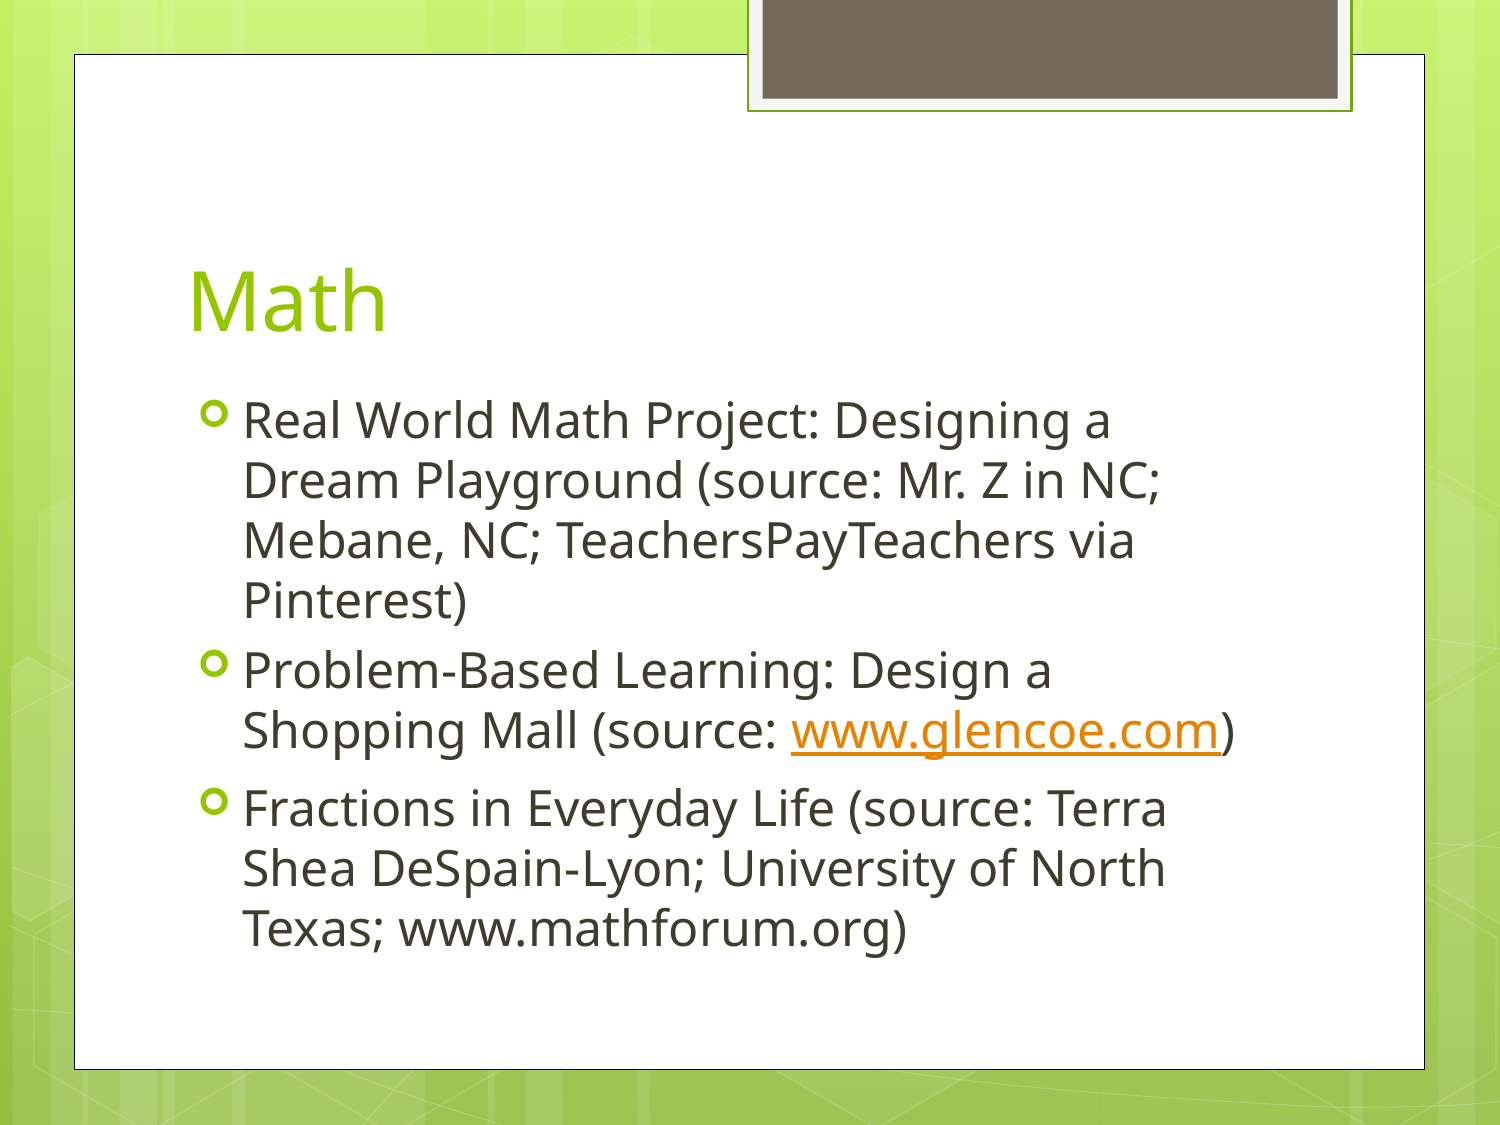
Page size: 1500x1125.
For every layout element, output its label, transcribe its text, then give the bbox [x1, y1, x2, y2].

title Math [171, 168, 1324, 357]
list Real World Math Project: Designing a Dream Playground (source: Mr. Z in NC; Mebane, NC; TeachersPayTeachers via Pinterest) Problem-Based Learning: Design a Shopping Mall (source: www.glencoe.com) Fractions in Everyday Life (source: Terra Shea DeSpain-Lyon; University of North Texas; www.mathforum.org) [171, 381, 1283, 1025]
